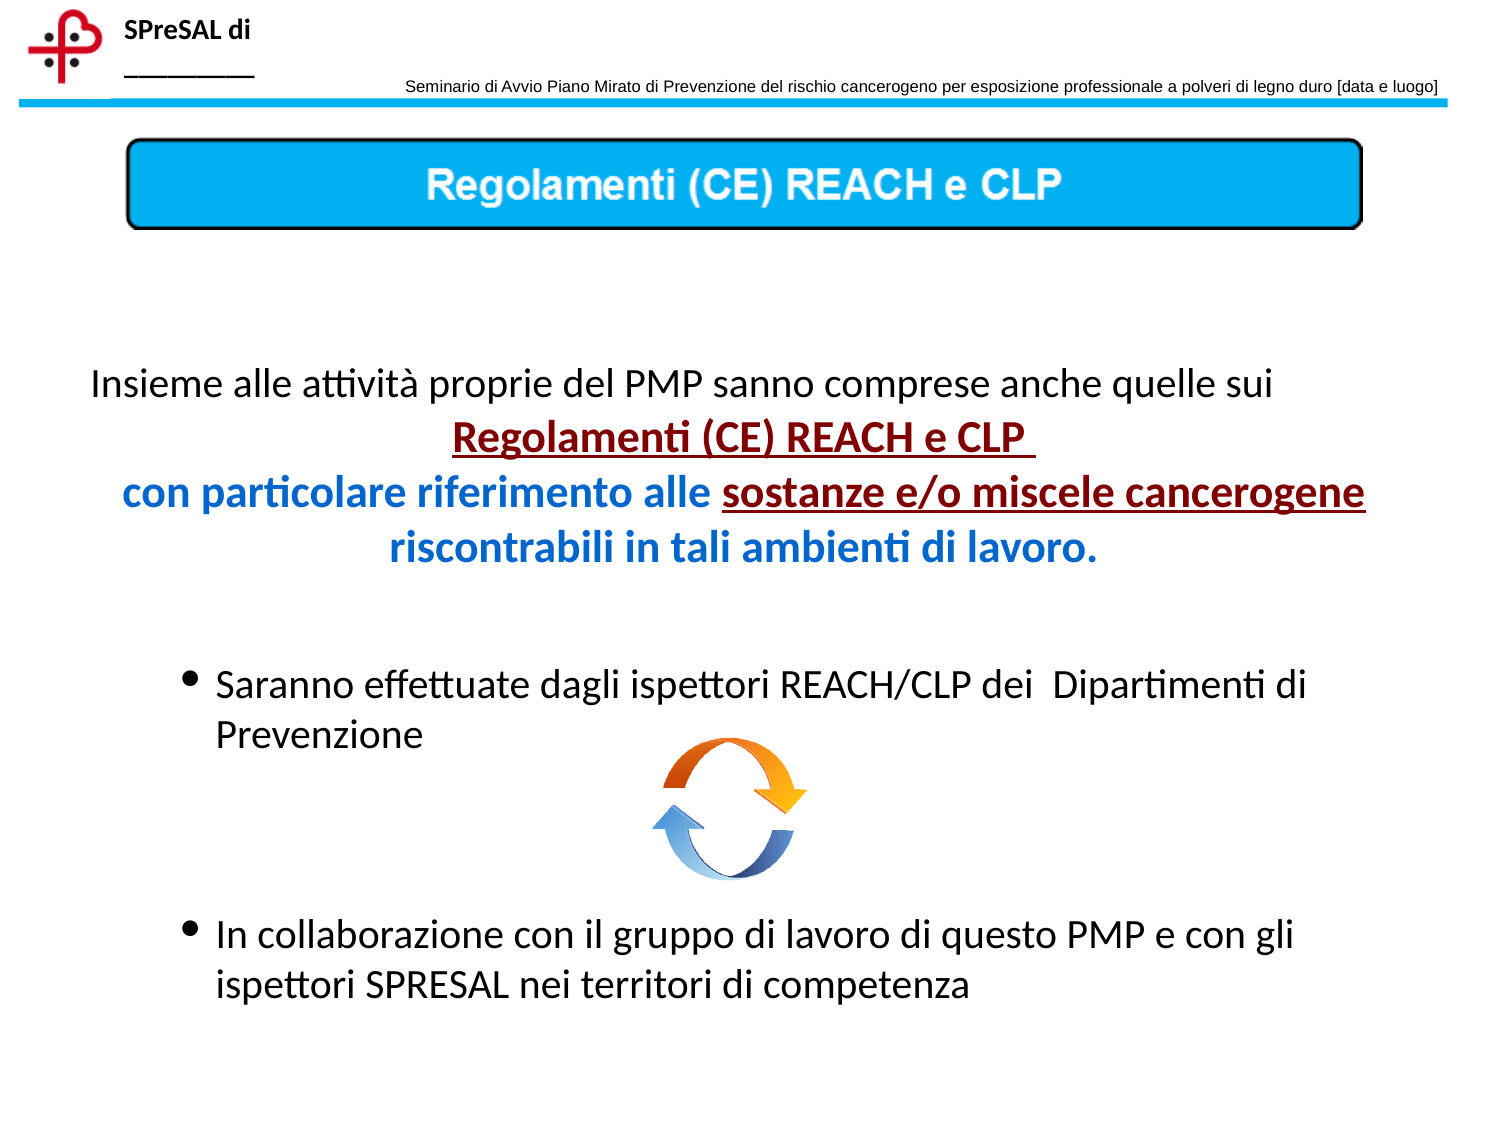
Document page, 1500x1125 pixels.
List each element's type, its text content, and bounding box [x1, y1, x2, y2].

text_box [105, 98, 1448, 108]
text_box Seminario di Avvio Piano Mirato di Prevenzione del rischio cancerogeno per esposizione professionale a polveri di legno duro [data e luogo] [385, 68, 1460, 103]
picture [124, 136, 1364, 231]
text_box SPreSAL di _________ [114, 3, 286, 88]
picture [17, 0, 110, 99]
text_box [0, 347, 1500, 723]
text_box Saranno effettuate dagli ispettori REACH/CLP dei Dipartimenti di Prevenzione In collaborazione con il gruppo di lavoro di questo PMP e con gli ispettori SPRESAL nei territori di competenza [165, 649, 1382, 980]
picture [643, 731, 816, 886]
text_box Insieme alle attività proprie del PMP sanno comprese anche quelle sui Regolamenti (CE) REACH e CLP con particolare riferimento alle sostanze e/o miscele cancerogene riscontrabili in tali ambienti di lavoro. [59, 348, 1429, 544]
